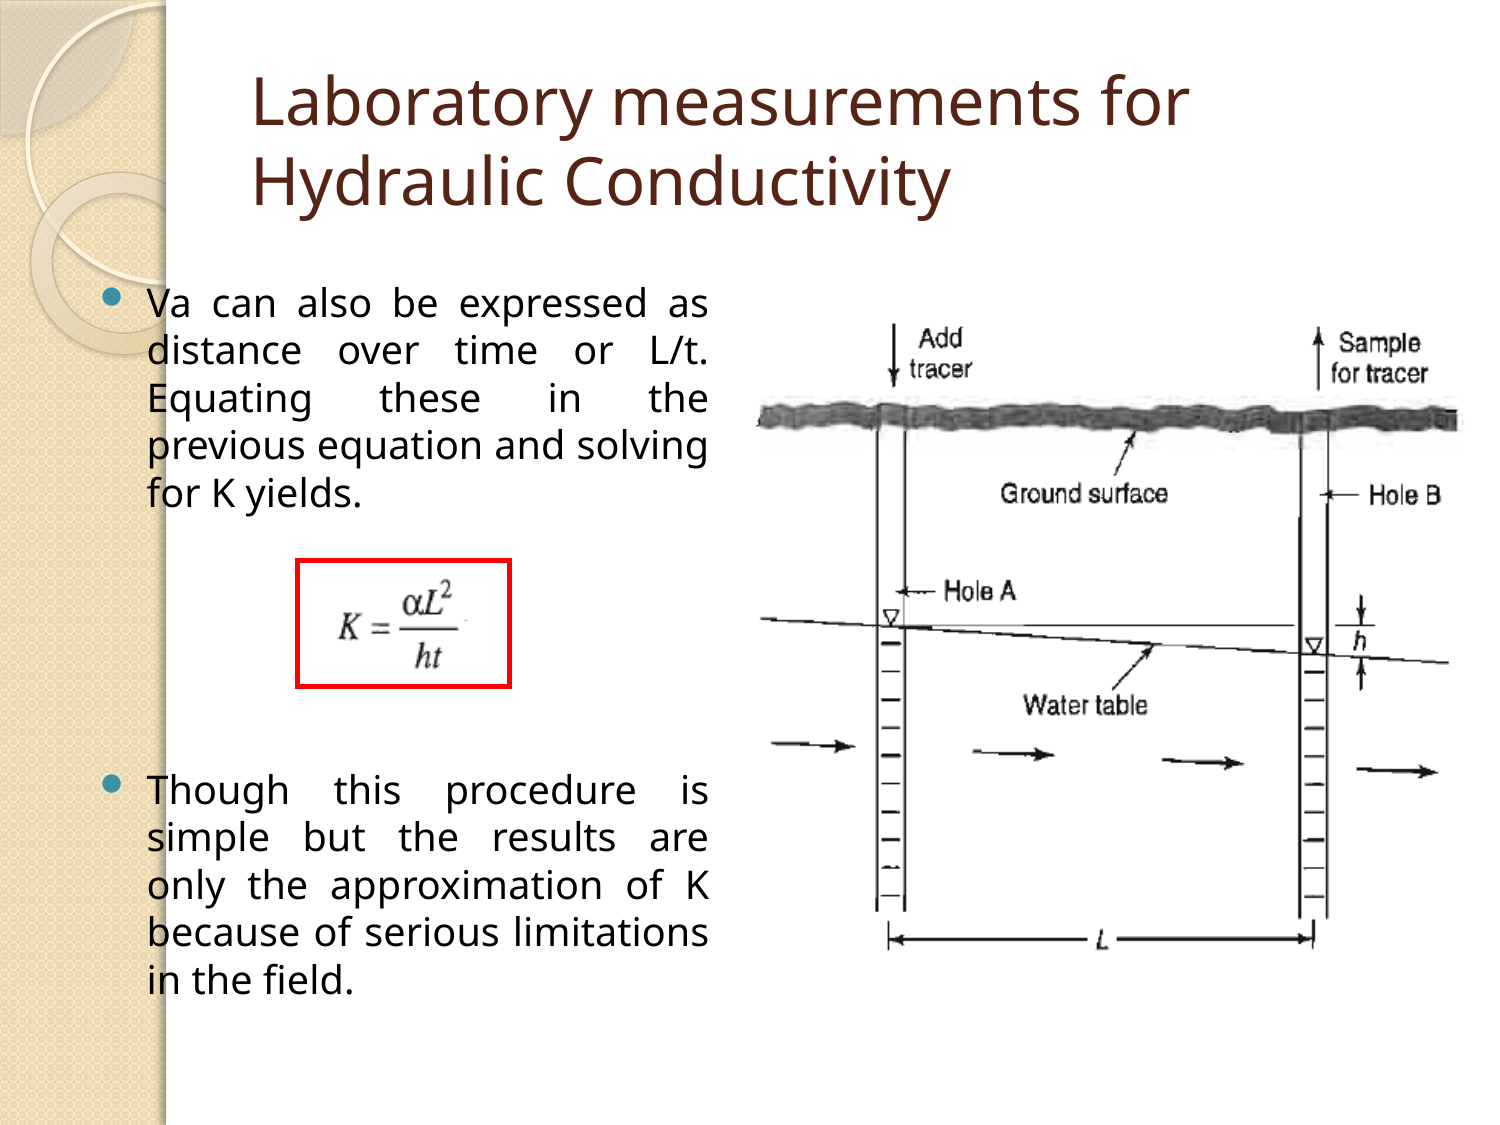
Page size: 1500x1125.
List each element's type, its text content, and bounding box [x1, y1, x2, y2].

list Va can also be expressed as distance over time or L/t. Equating these in the previous equation and solving for K yields. Though this procedure is simple but the results are only the approximation of K because of serious limitations in the field. [75, 270, 725, 1013]
title Laboratory measurements for Hydraulic Conductivity [235, 45, 1466, 233]
picture [725, 287, 1466, 976]
picture [299, 562, 508, 685]
